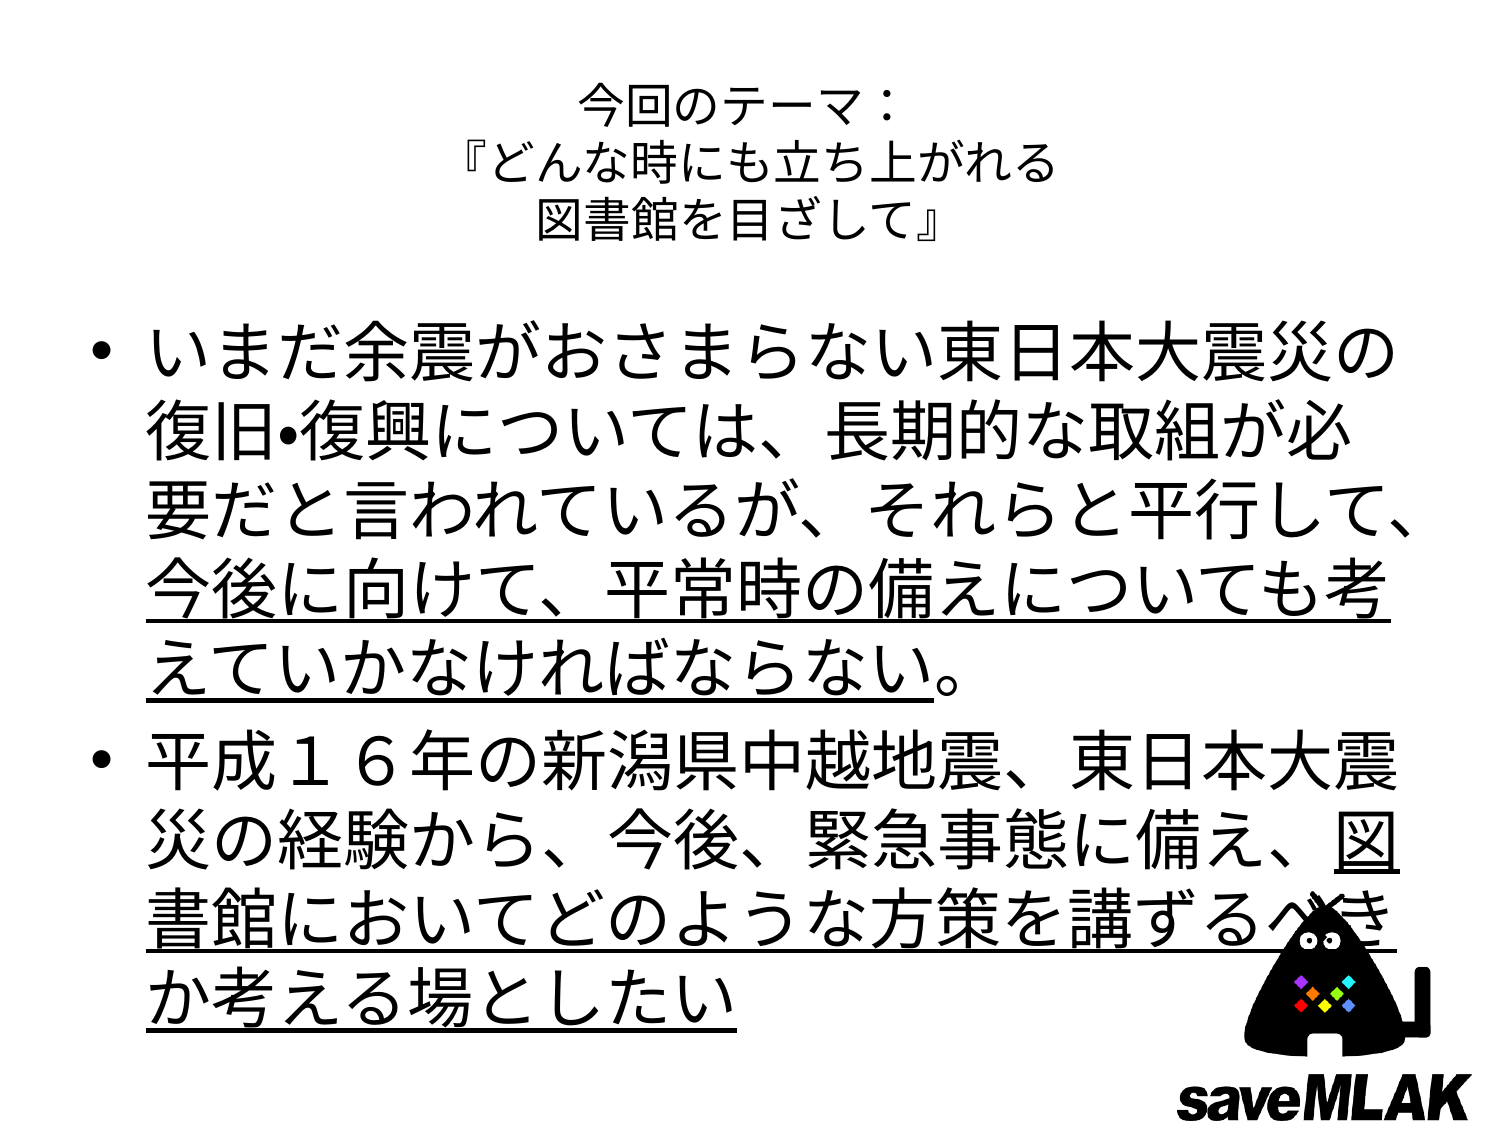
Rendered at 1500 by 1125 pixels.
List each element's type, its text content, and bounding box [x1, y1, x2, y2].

list いまだ余震がおさまらない東日本大震災の復旧・復興については、長期的な取組が必要だと言われているが、それらと平行して、今後に向けて、平常時の備えについても考えていかなければならない。 平成１６年の新潟県中越地震、東日本大震災の経験から、今後、緊急事態に備え、図書館においてどのような方策を講ずるべきか考える場としたい [75, 302, 1425, 1046]
title 今回のテーマ： 『どんな時にも立ち上がれる 図書館を目ざして』 [75, 67, 1425, 256]
picture [1177, 891, 1472, 1121]
